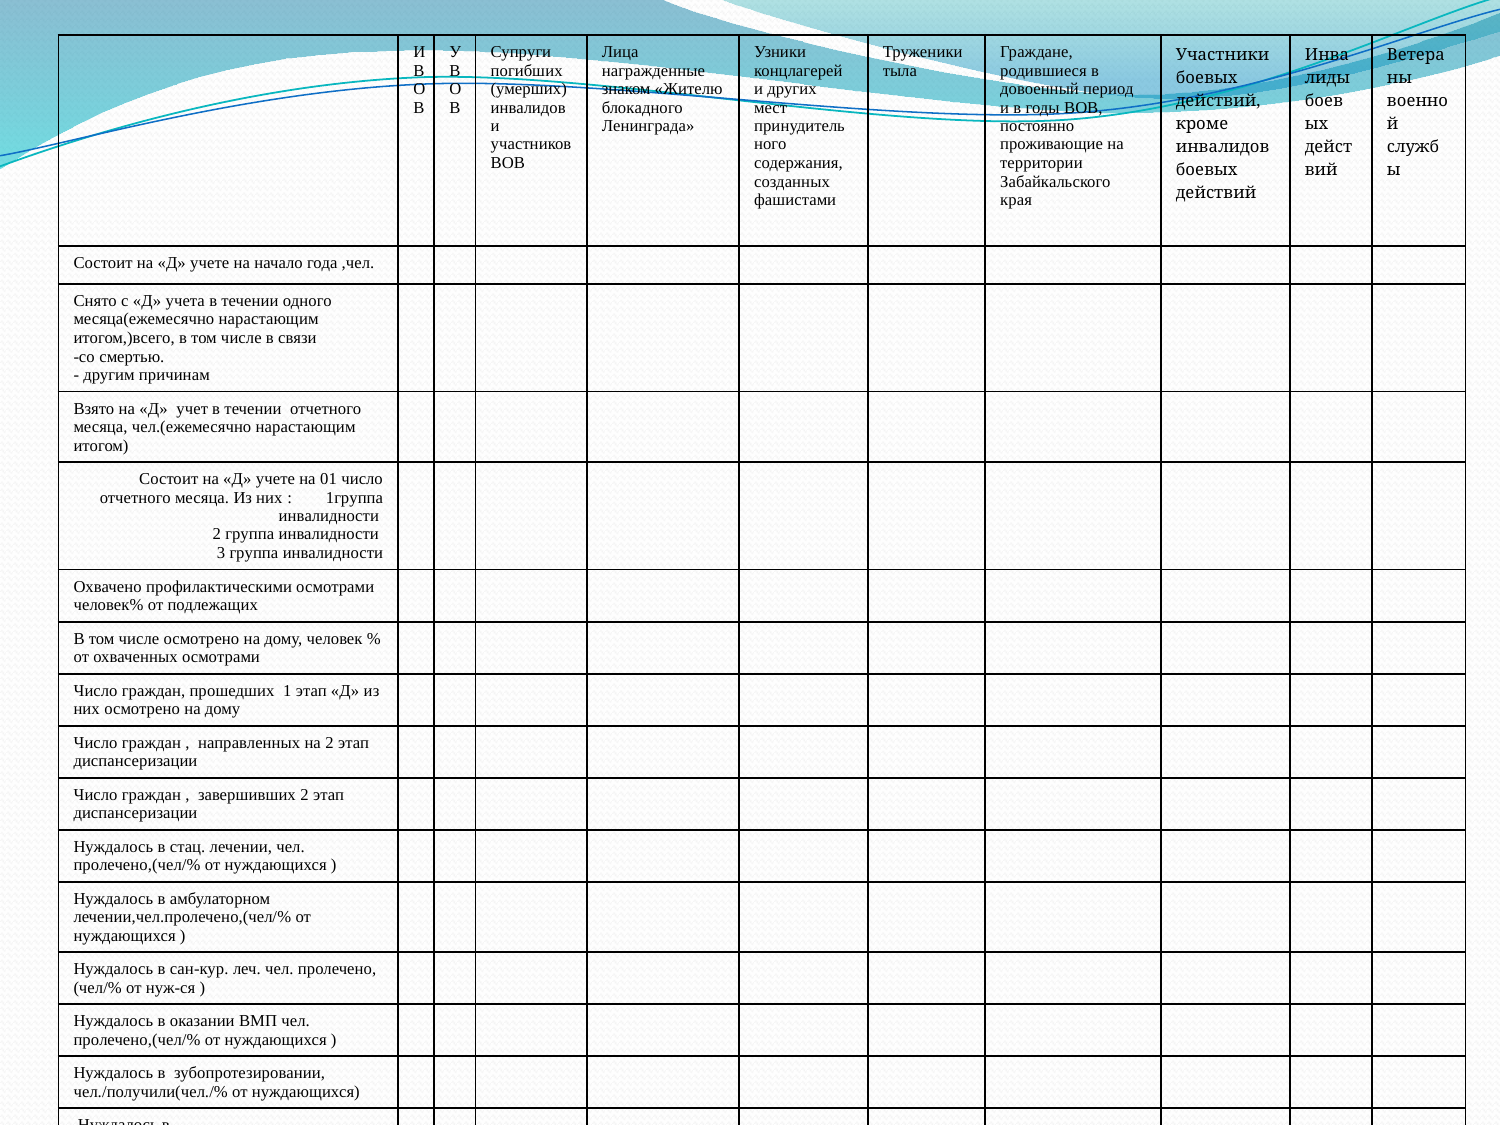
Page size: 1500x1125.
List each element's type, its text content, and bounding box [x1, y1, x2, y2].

table_cell [435, 247, 475, 283]
table_cell [476, 623, 586, 673]
table_cell [869, 623, 984, 673]
table_cell [435, 463, 475, 569]
table_cell [1291, 463, 1371, 569]
table_cell [869, 570, 984, 621]
table_cell [1291, 883, 1371, 951]
table_cell В том числе осмотрено на дому, человек % от охваченных осмотрами [59, 623, 397, 673]
table_cell [435, 392, 475, 461]
table_cell Снято с «Д» учета в течении одного месяца(ежемесячно нарастающим итогом,)всего, в том числе в связи -со смертью. - другим причинам [59, 285, 397, 391]
table_cell [869, 392, 984, 461]
table_cell [1291, 1109, 1371, 1125]
table_cell [869, 883, 984, 951]
table_cell [399, 1109, 433, 1125]
table_cell [1373, 1109, 1465, 1125]
table_cell [1162, 392, 1289, 461]
table_header УВОВ [435, 36, 475, 245]
table_cell [1373, 1057, 1465, 1107]
table_cell [986, 779, 1160, 829]
table_cell [1162, 727, 1289, 777]
table_cell [399, 883, 433, 951]
table_cell [435, 1057, 475, 1107]
table_cell Нуждалось в оказании ВМП чел. пролечено,(чел/% от нуждающихся ) [59, 1005, 397, 1055]
table_cell [435, 883, 475, 951]
table_cell [435, 570, 475, 621]
table_cell [476, 1057, 586, 1107]
table_cell [588, 831, 738, 881]
table_cell [869, 1057, 984, 1107]
table_header Труженики тыла [869, 36, 984, 245]
table_cell [1291, 675, 1371, 725]
table_cell [1373, 779, 1465, 829]
table_cell [1291, 953, 1371, 1003]
table_cell [869, 727, 984, 777]
table_cell [1291, 727, 1371, 777]
table_cell [588, 1057, 738, 1107]
table_cell [399, 247, 433, 283]
table_cell [869, 285, 984, 391]
table_cell Взято на «Д» учет в течении отчетного месяца, чел.(ежемесячно нарастающим итогом) [59, 392, 397, 461]
table_cell [740, 779, 867, 829]
table_cell [1291, 623, 1371, 673]
table_cell [1162, 1005, 1289, 1055]
table_cell [986, 727, 1160, 777]
table_cell [740, 831, 867, 881]
table_header Граждане, родившиеся в довоенный период и в годы ВОВ, постоянно проживающие на территории Забайкальского края [986, 36, 1160, 245]
table_cell [435, 953, 475, 1003]
table_cell [588, 727, 738, 777]
table_cell [476, 285, 586, 391]
table_cell [869, 953, 984, 1003]
table_cell [740, 1109, 867, 1125]
table_cell [476, 779, 586, 829]
table_cell [399, 623, 433, 673]
table_cell [435, 779, 475, 829]
table_cell [986, 953, 1160, 1003]
table_cell [1162, 1109, 1289, 1125]
table_cell [869, 831, 984, 881]
table_cell [869, 1109, 984, 1125]
table_cell Состоит на «Д» учете на начало года ,чел. [59, 247, 397, 283]
table_cell [476, 675, 586, 725]
table_cell [1162, 570, 1289, 621]
table_cell [986, 1109, 1160, 1125]
table_cell [1162, 675, 1289, 725]
table_cell [1162, 1057, 1289, 1107]
table_cell Состоит на «Д» учете на 01 число отчетного месяца. Из них : 1группа инвалидности 2 группа инвалидности 3 группа инвалидности [59, 463, 397, 569]
table_cell [1291, 392, 1371, 461]
table_cell [1291, 1005, 1371, 1055]
table_cell [1162, 831, 1289, 881]
table_cell [588, 247, 738, 283]
table_header Ветераны военной службы [1373, 36, 1465, 245]
table_cell [1373, 953, 1465, 1003]
table_cell [986, 1057, 1160, 1107]
table_cell [399, 831, 433, 881]
table_cell [476, 463, 586, 569]
table_cell [1291, 1057, 1371, 1107]
table_cell Число граждан, прошедших 1 этап «Д» из них осмотрено на дому [59, 675, 397, 725]
table_cell [986, 247, 1160, 283]
table_cell [435, 1109, 475, 1125]
table_cell [740, 570, 867, 621]
table_cell [399, 727, 433, 777]
table_cell [740, 392, 867, 461]
table_cell Нуждалось в амбулаторном лечении,чел.пролечено,(чел/% от нуждающихся ) [59, 883, 397, 951]
table_cell [740, 1005, 867, 1055]
table_cell [1373, 570, 1465, 621]
table_cell [740, 727, 867, 777]
table_cell [1373, 675, 1465, 725]
table_cell [476, 953, 586, 1003]
table_cell [986, 883, 1160, 951]
table_cell [476, 831, 586, 881]
table_cell [1162, 953, 1289, 1003]
table_cell [1162, 883, 1289, 951]
table_cell [1373, 247, 1465, 283]
table_cell [1291, 570, 1371, 621]
table_cell [435, 831, 475, 881]
table_cell [588, 623, 738, 673]
table_header Лица награжденные знаком «Жителю блокадного Ленинграда» [588, 36, 738, 245]
table_cell [986, 570, 1160, 621]
table_cell [476, 1005, 586, 1055]
table_cell [1373, 883, 1465, 951]
table_cell [1373, 1005, 1465, 1055]
table_cell [1162, 779, 1289, 829]
table_cell [740, 463, 867, 569]
table_cell [435, 675, 475, 725]
table_cell [1373, 392, 1465, 461]
table_cell [1162, 623, 1289, 673]
table_cell [399, 392, 433, 461]
table_cell [986, 831, 1160, 881]
table_cell [986, 623, 1160, 673]
table_header ИВОВ [399, 36, 433, 245]
table_cell [399, 953, 433, 1003]
table_cell [399, 570, 433, 621]
table_cell [1291, 779, 1371, 829]
table_cell [740, 675, 867, 725]
table_header Участники боевых действий, кроме инвалидов боевых действий [1162, 36, 1289, 245]
table_cell [869, 779, 984, 829]
table_cell [986, 285, 1160, 391]
table_cell [399, 1057, 433, 1107]
table_cell [476, 392, 586, 461]
table_cell [435, 623, 475, 673]
table_cell [740, 247, 867, 283]
table_cell [588, 1109, 738, 1125]
table_cell [869, 247, 984, 283]
table_cell [986, 392, 1160, 461]
table_cell Нуждалось в слухопротезировании,чел./получили(чел./% от нуждающихся) [59, 1109, 397, 1125]
table_cell [986, 1005, 1160, 1055]
table_cell [740, 953, 867, 1003]
table_cell [476, 883, 586, 951]
table_cell [740, 1057, 867, 1107]
table_cell [740, 623, 867, 673]
table_cell [869, 675, 984, 725]
table_cell Нуждалось в стац. лечении, чел. пролечено,(чел/% от нуждающихся ) [59, 831, 397, 881]
table_cell Нуждалось в зубопротезировании, чел./получили(чел./% от нуждающихся) [59, 1057, 397, 1107]
table_cell [435, 727, 475, 777]
table_cell [986, 463, 1160, 569]
table_cell [399, 463, 433, 569]
table_cell [1373, 623, 1465, 673]
table_cell Нуждалось в сан-кур. леч. чел. пролечено,(чел/% от нуж-ся ) [59, 953, 397, 1003]
table_cell [986, 675, 1160, 725]
table_cell Число граждан , завершивших 2 этап диспансеризации [59, 779, 397, 829]
table_header Узники концлагерей и других мест принудительного содержания, созданных фашистами [740, 36, 867, 245]
table_cell [588, 463, 738, 569]
table_cell [740, 285, 867, 391]
table_cell Число граждан , направленных на 2 этап диспансеризации [59, 727, 397, 777]
table_cell [435, 1005, 475, 1055]
table_cell [1373, 831, 1465, 881]
table_cell [476, 570, 586, 621]
table_cell [476, 1109, 586, 1125]
table_cell [1162, 285, 1289, 391]
table_cell [869, 463, 984, 569]
table_cell [588, 570, 738, 621]
table_cell [1291, 285, 1371, 391]
table_cell [476, 247, 586, 283]
table_cell [476, 727, 586, 777]
table_cell [588, 953, 738, 1003]
table_cell [1162, 247, 1289, 283]
table_cell [1291, 247, 1371, 283]
table_cell [1373, 463, 1465, 569]
table_cell [399, 1005, 433, 1055]
table_cell [588, 392, 738, 461]
table_cell [1373, 285, 1465, 391]
table_cell Охвачено профилактическими осмотрами человек% от подлежащих [59, 570, 397, 621]
table_cell [435, 285, 475, 391]
table_cell [1373, 727, 1465, 777]
table_cell [588, 779, 738, 829]
table_cell [740, 883, 867, 951]
table_cell [1162, 463, 1289, 569]
table_header Инвалиды боевых действий [1291, 36, 1371, 245]
table_cell [588, 1005, 738, 1055]
table_cell [588, 285, 738, 391]
table_cell [399, 285, 433, 391]
table_header [59, 36, 397, 245]
table_cell [399, 675, 433, 725]
table_cell [1291, 831, 1371, 881]
table_cell [588, 883, 738, 951]
table_cell [399, 779, 433, 829]
table_cell [869, 1005, 984, 1055]
table_cell [588, 675, 738, 725]
table_header Супруги погибших (умерших) инвалидов и участников ВОВ [476, 36, 586, 245]
